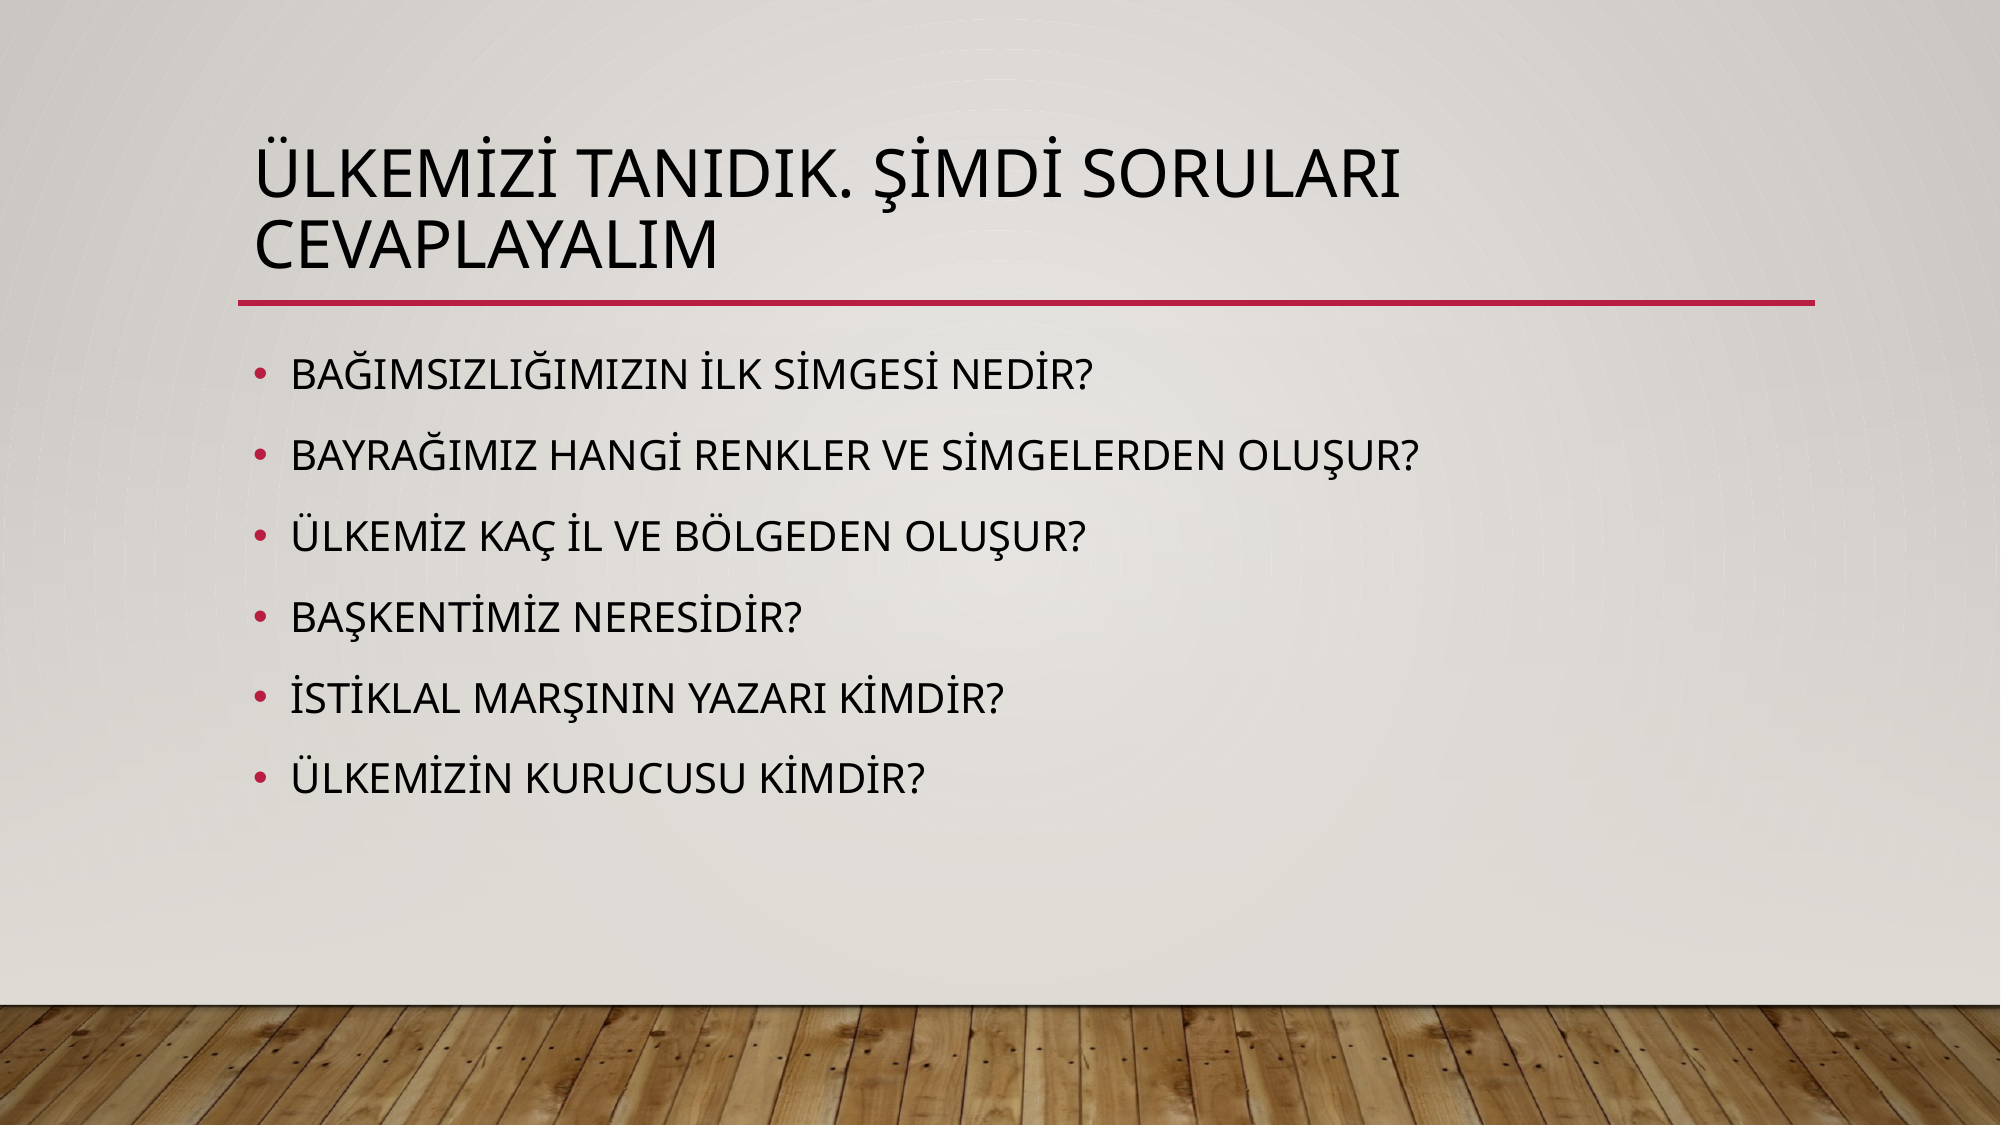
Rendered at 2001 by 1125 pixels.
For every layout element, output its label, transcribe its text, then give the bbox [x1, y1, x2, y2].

title ÜLKEMİZİ TANIDIK. ŞİMDİ SORULARI CEVAPLAYALIM [238, 131, 1814, 305]
list BAĞIMSIZLIĞIMIZIN İLK SİMGESİ NEDİR? BAYRAĞIMIZ HANGİ RENKLER VE SİMGELERDEN OLUŞUR? ÜLKEMİZ KAÇ İL VE BÖLGEDEN OLUŞUR? BAŞKENTİMİZ NERESİDİR? İSTİKLAL MARŞININ YAZARI KİMDİR? ÜLKEMİZİN KURUCUSU KİMDİR? [238, 330, 1814, 897]
picture [0, 1005, 2000, 1125]
